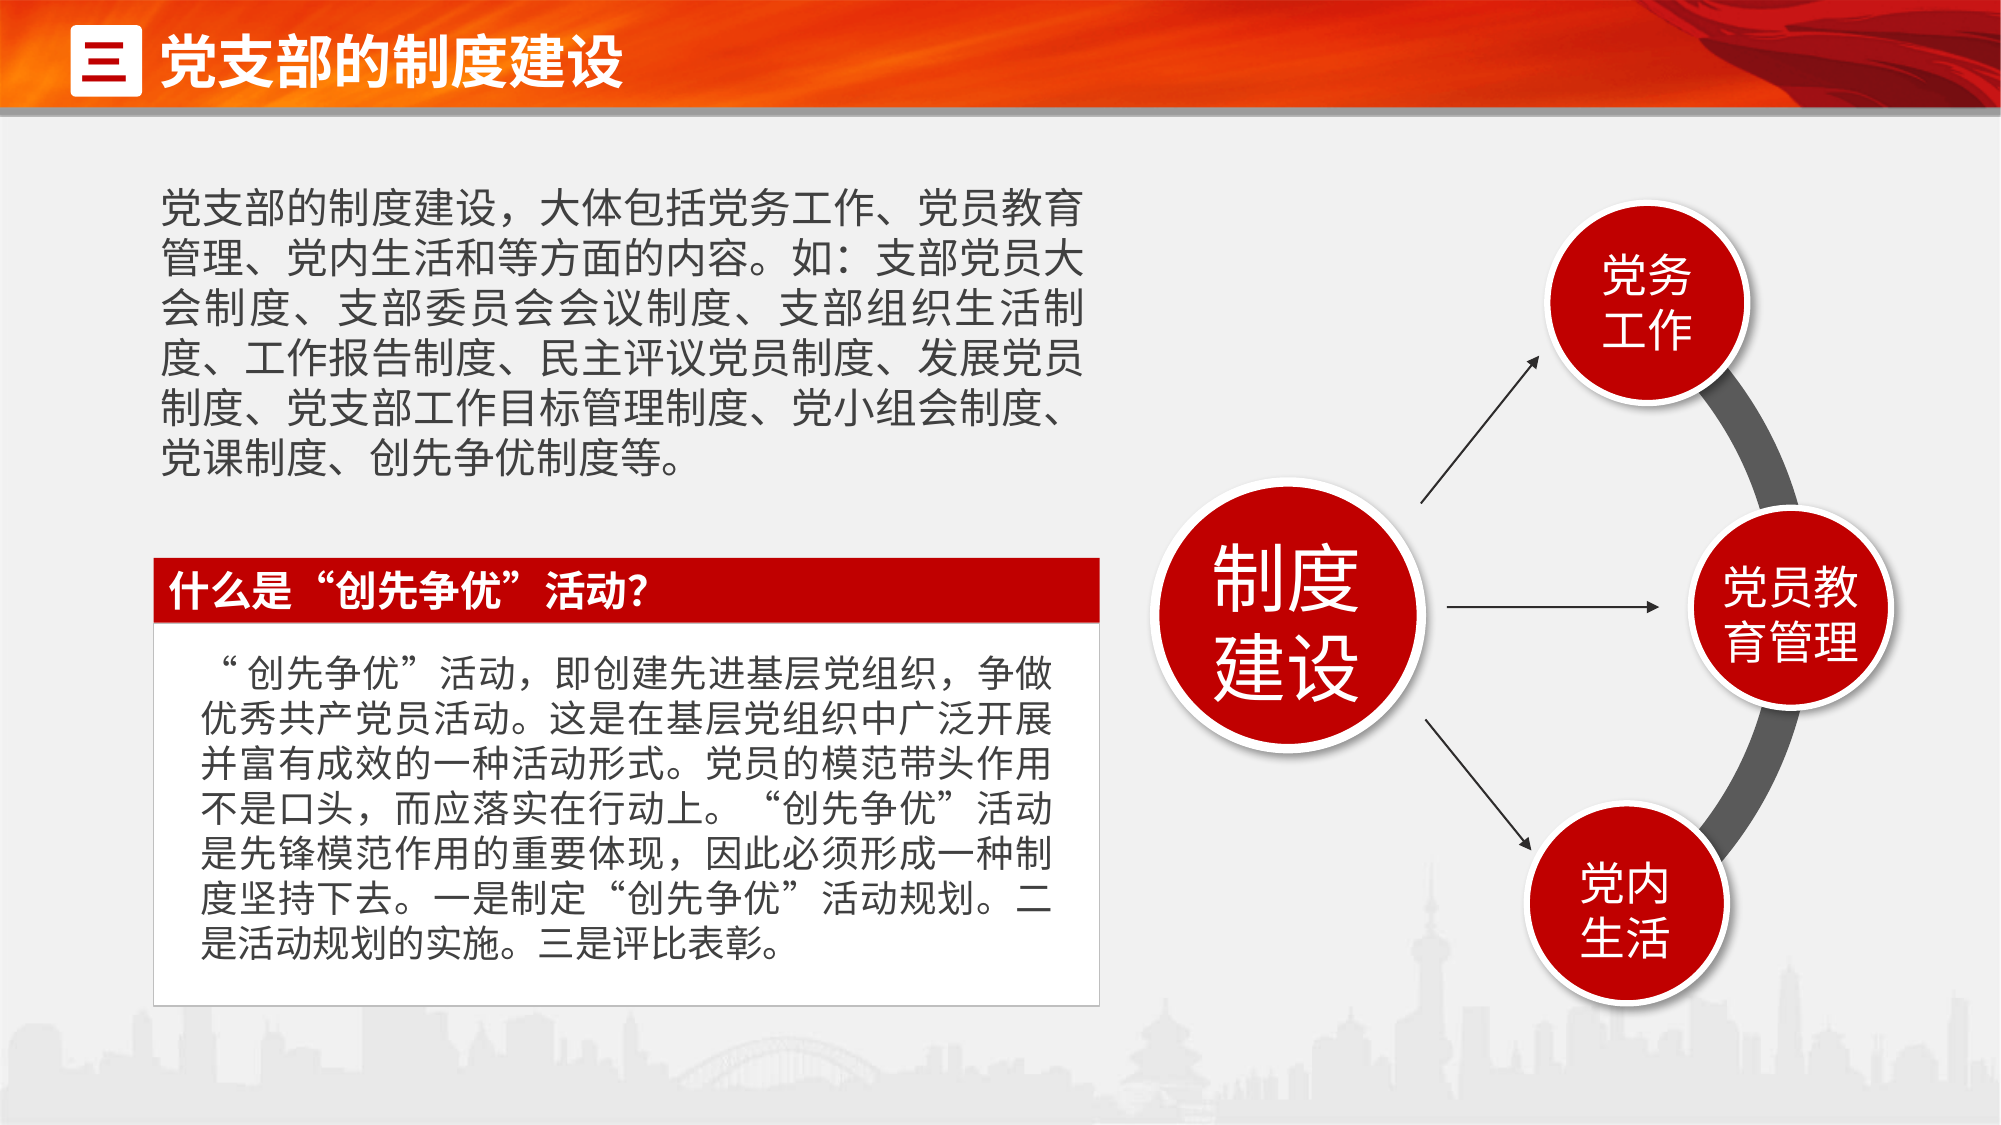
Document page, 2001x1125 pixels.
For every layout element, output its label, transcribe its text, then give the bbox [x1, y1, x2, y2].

text_box 党支部的制度建设，大体包括党务工作、党员教育管理、党内生活和等方面的内容。如：支部党员大会制度、支部委员会会议制度、支部组织生活制度、工作报告制度、民主评议党员制度、发展党员制度、党支部工作目标管理制度、党小组会制度、党课制度、创先争优制度等。 [145, 174, 1100, 490]
text_box 党支部的制度建设 [144, 18, 954, 103]
text_box 党务工作 [1572, 239, 1723, 365]
text_box [1171, 680, 1405, 749]
text_box [1446, 600, 1660, 614]
text_box [1425, 719, 1532, 851]
text_box [1190, 481, 1386, 524]
text_box [1526, 803, 1728, 1004]
text_box [1420, 355, 1540, 504]
text_box 党内生活 [1559, 847, 1691, 972]
text_box [1701, 712, 1799, 857]
text_box 三 [64, 22, 145, 98]
text_box 什么是“创先争优”活动？ [153, 557, 1100, 623]
text_box [1881, 564, 1892, 652]
text_box [1154, 563, 1165, 667]
text_box [1704, 375, 1799, 511]
text_box [1718, 677, 1864, 708]
text_box 党员教育管理 [1701, 551, 1881, 677]
text_box [1690, 563, 1701, 652]
text_box [153, 623, 1100, 1007]
picture [0, 0, 2001, 1125]
text_box 制度建设 [1165, 524, 1409, 680]
text_box [1547, 202, 1748, 404]
text_box [1708, 507, 1874, 551]
text_box “创先争优”活动，即创建先进基层党组织，争做优秀共产党员活动。这是在基层党组织中广泛开展并富有成效的一种活动形式。党员的模范带头作用不是口头，而应落实在行动上。“创先争优”活动是先锋模范作用的重要体现，因此必须形成一种制度坚持下去。一是制定“创先争优”活动规划。二是活动规划的实施。三是评比表彰。 [185, 642, 1068, 973]
text_box [1409, 559, 1422, 672]
